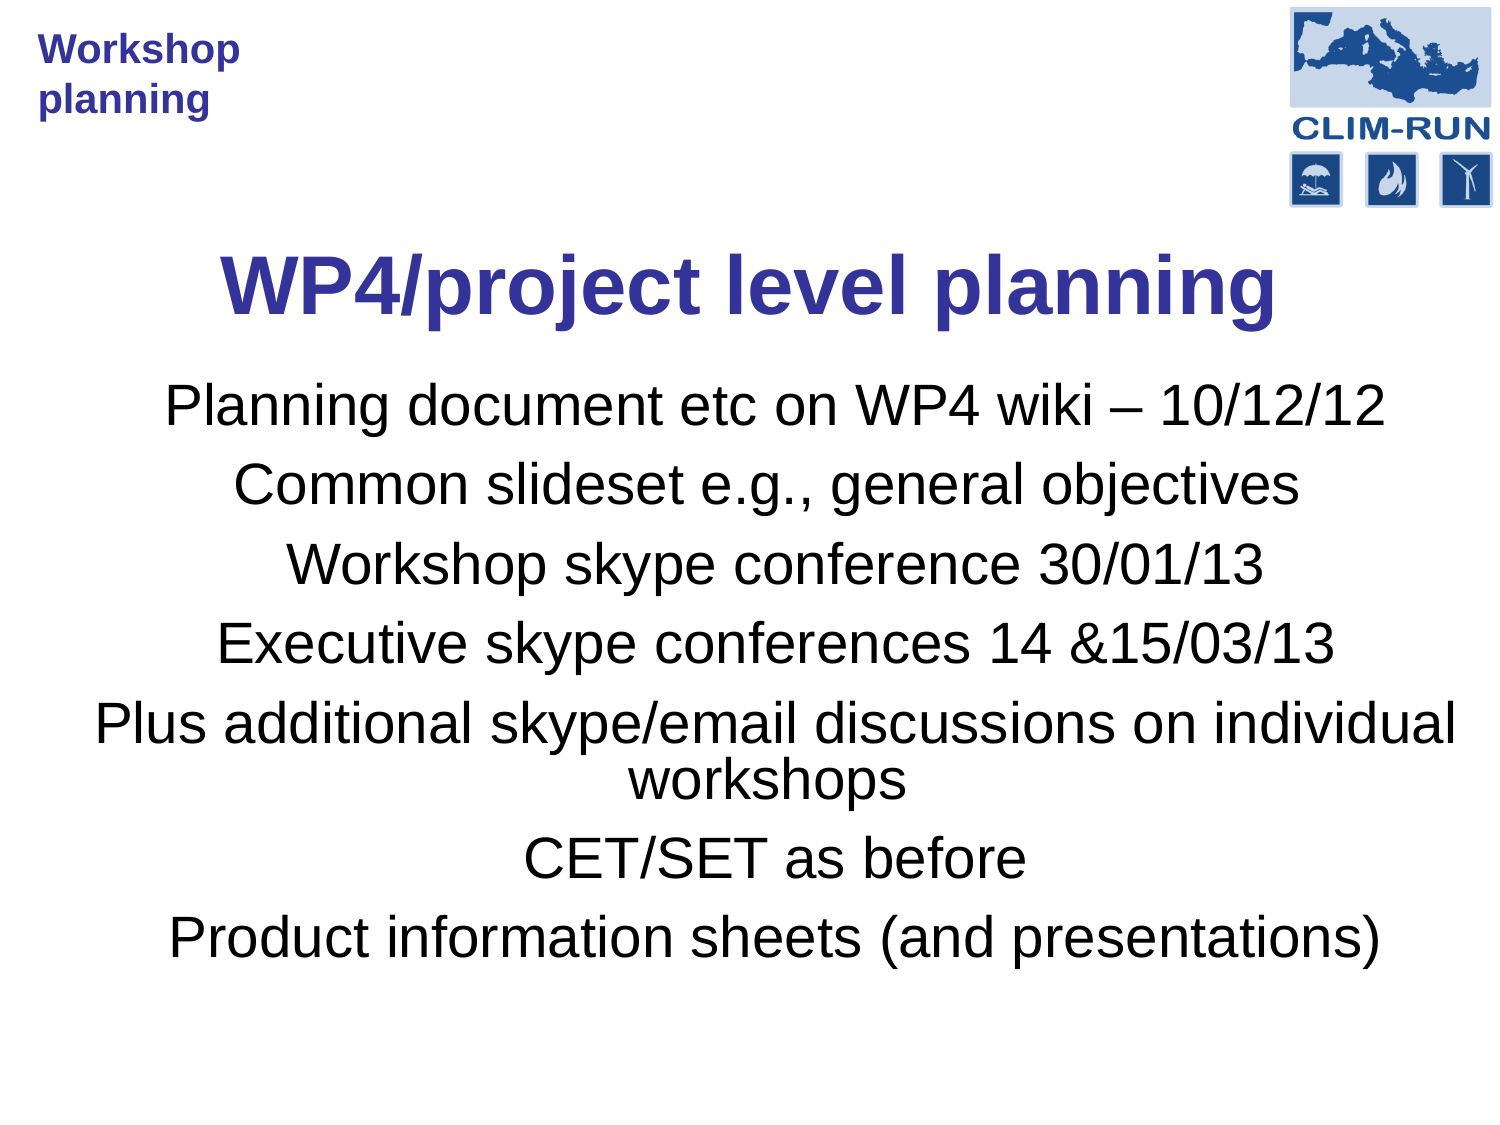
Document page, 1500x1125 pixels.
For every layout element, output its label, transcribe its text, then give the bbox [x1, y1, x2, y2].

title WP4/project level planning [0, 160, 1500, 403]
subtitle Planning document etc on WP4 wiki – 10/12/12 Common slideset e.g., general objectives Workshop skype conference 30/01/13 Executive skype conferences 14 &15/03/13 Plus additional skype/email discussions on individual workshops CET/SET as before Product information sheets (and presentations) [36, 373, 1500, 1125]
text_box Workshop planning [22, 14, 256, 130]
picture [1281, 0, 1500, 216]
